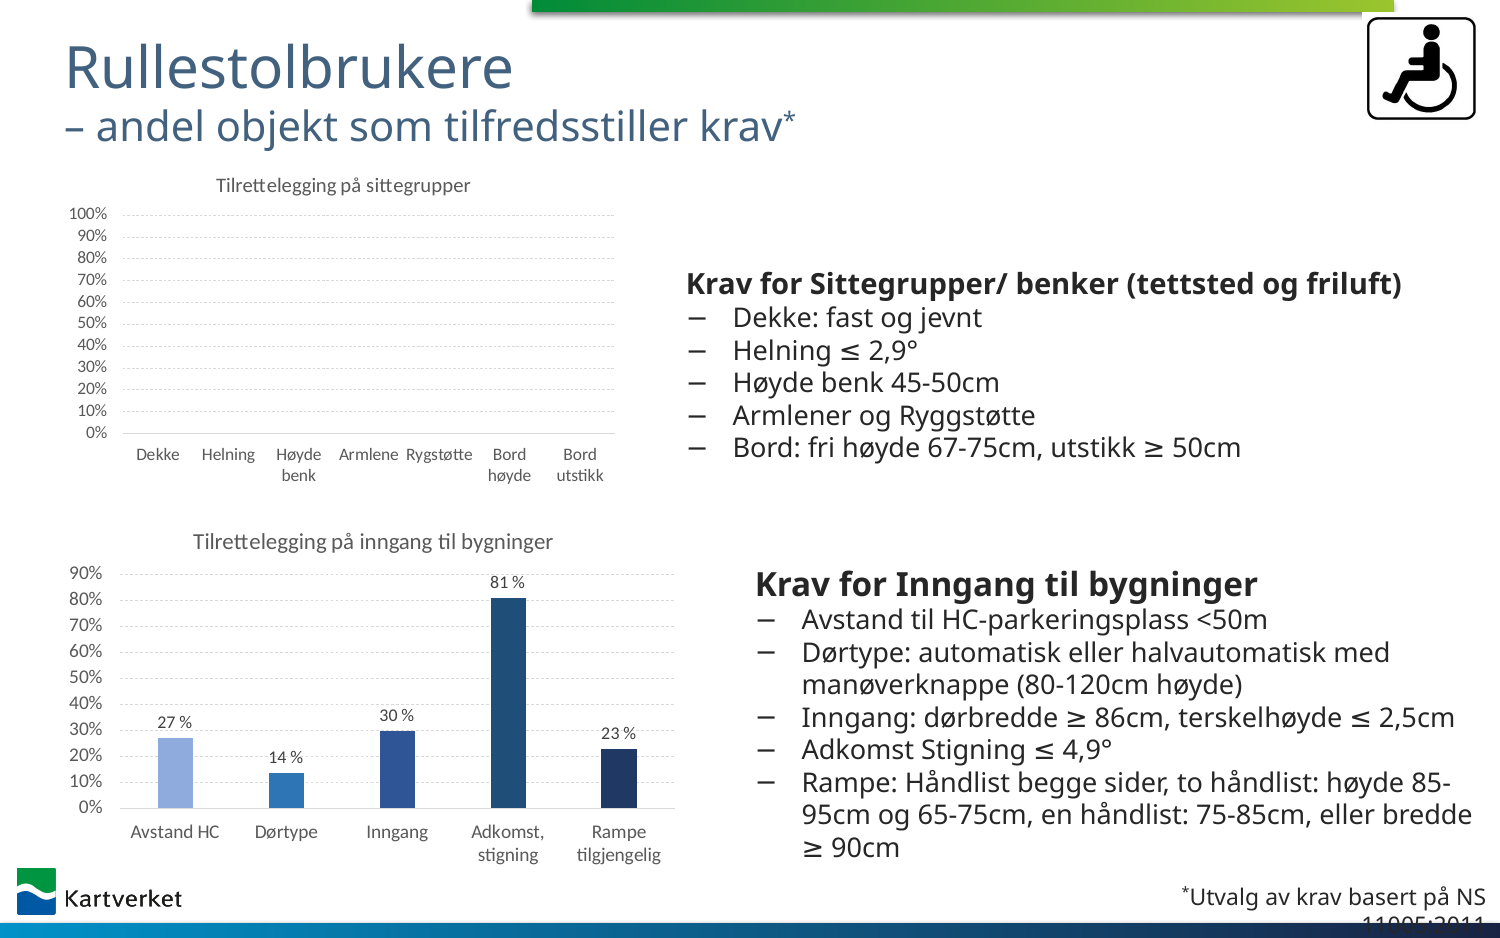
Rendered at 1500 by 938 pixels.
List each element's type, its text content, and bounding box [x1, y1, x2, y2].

text_box *Utvalg av krav basert på NS 11005:2011 [1068, 873, 1500, 938]
picture [62, 520, 685, 874]
text_box Rullestolbrukere – andel objekt som tilfredsstiller krav* [49, 25, 1431, 158]
picture [1362, 12, 1481, 126]
text_box Krav for Inngang til bygninger Avstand til HC-parkeringsplass <50m Dørtype: automatisk eller halvautomatisk med manøverknappe (80-120cm høyde) Inngang: dørbredde ≥ 86cm, terskelhøyde ≤ 2,5cm Adkomst Stigning ≤ 4,9° Rampe: Håndlist begge sider, to håndlist: høyde 85-95cm og 65-75cm, en håndlist: 75-85cm, eller bredde ≥ 90cm [740, 555, 1491, 870]
picture [62, 166, 625, 492]
text_box Krav for Sittegrupper/ benker (tettsted og friluft) Dekke: fast og jevnt Helning ≤ 2,9° Høyde benk 45-50cm Armlener og Ryggstøtte Bord: fri høyde 67-75cm, utstikk ≥ 50cm [670, 258, 1418, 471]
